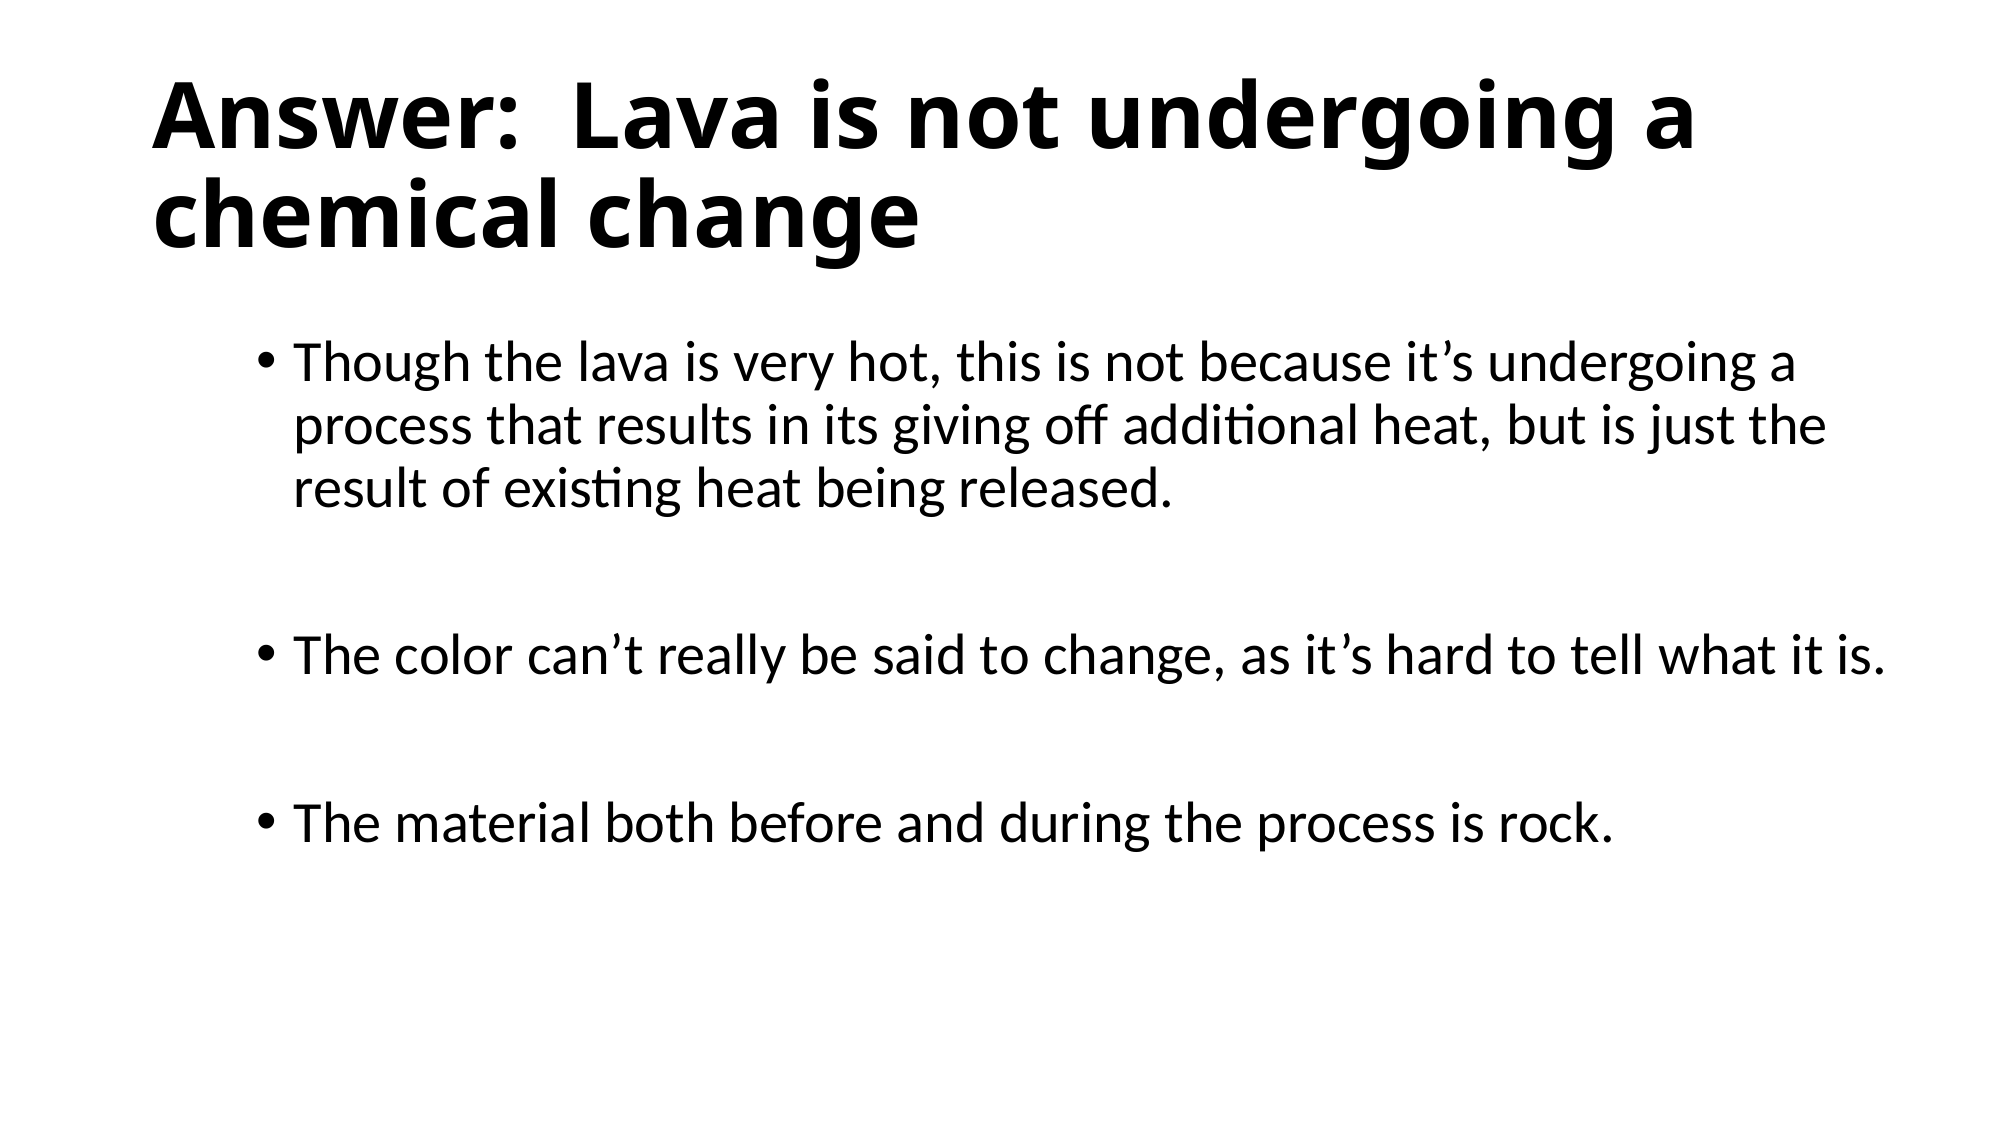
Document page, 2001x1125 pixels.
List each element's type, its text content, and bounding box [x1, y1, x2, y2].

list Though the lava is very hot, this is not because it’s undergoing a process that results in its giving off additional heat, but is just the result of existing heat being released. The color can’t really be said to change, as it’s hard to tell what it is. The material both before and during the process is rock. [241, 323, 1967, 1038]
title Answer: Lava is not undergoing a chemical change [137, 59, 1863, 278]
